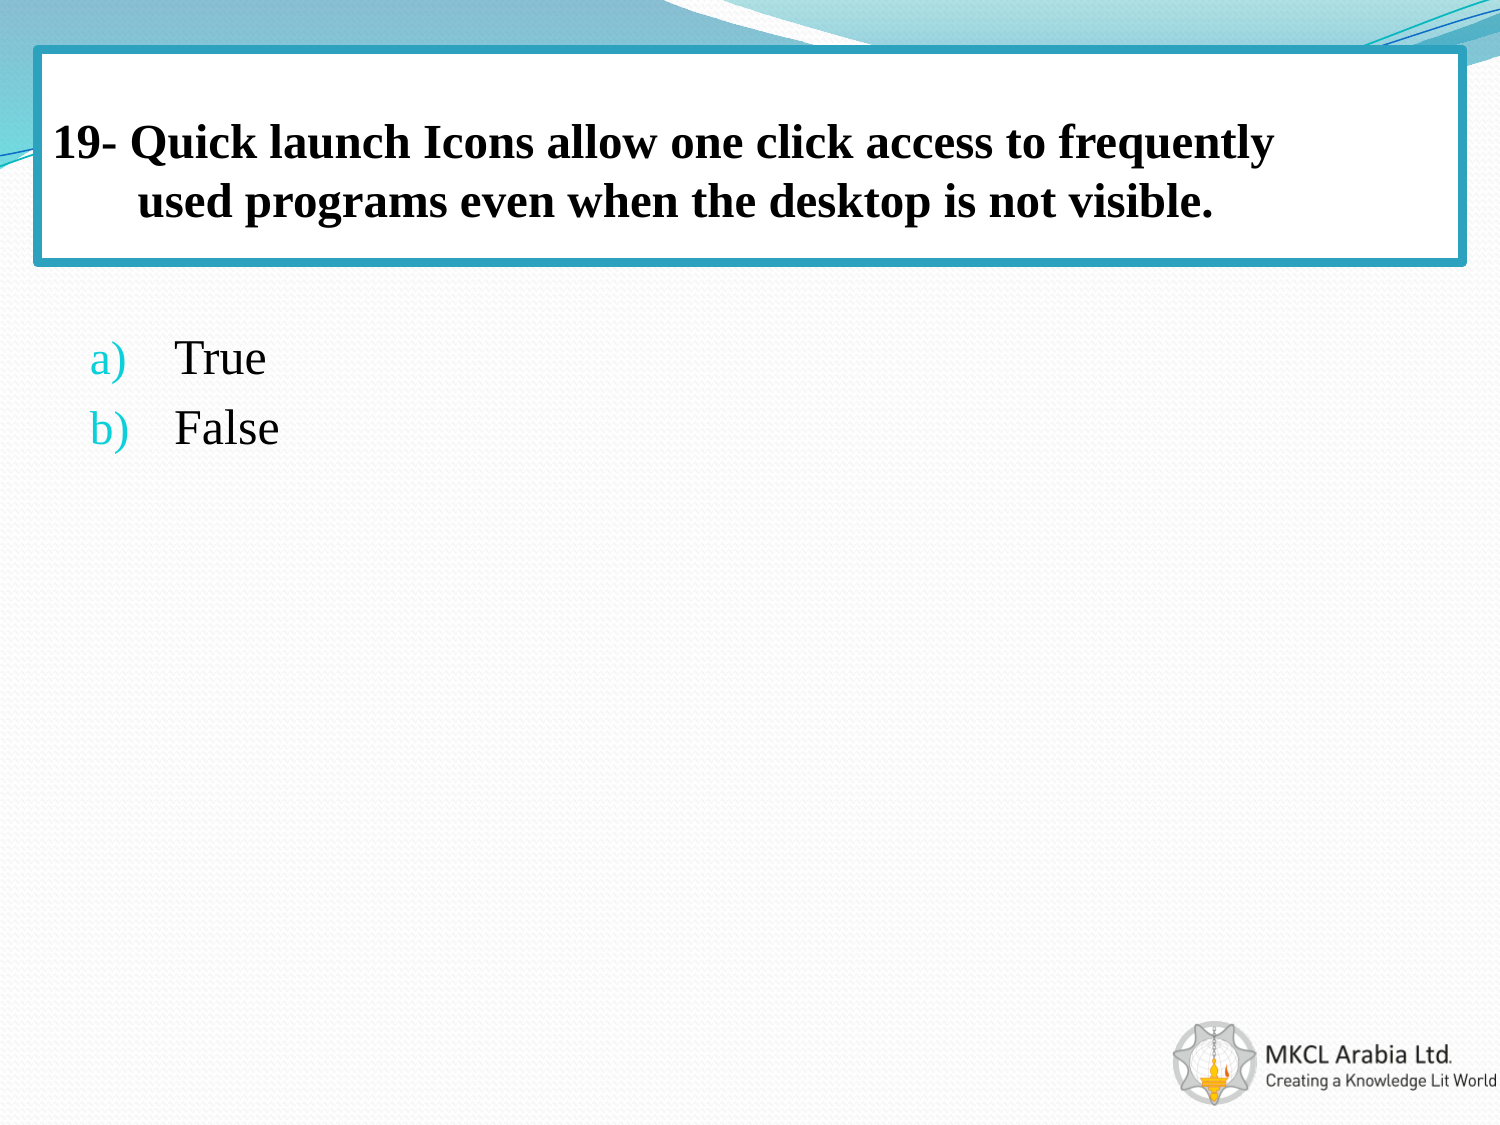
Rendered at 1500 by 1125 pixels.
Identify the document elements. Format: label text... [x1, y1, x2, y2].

title 19- Quick launch Icons allow one click access to frequently used programs even when the desktop is not visible. [37, 50, 1388, 238]
list True False [75, 317, 1425, 1038]
picture [1172, 1021, 1496, 1106]
